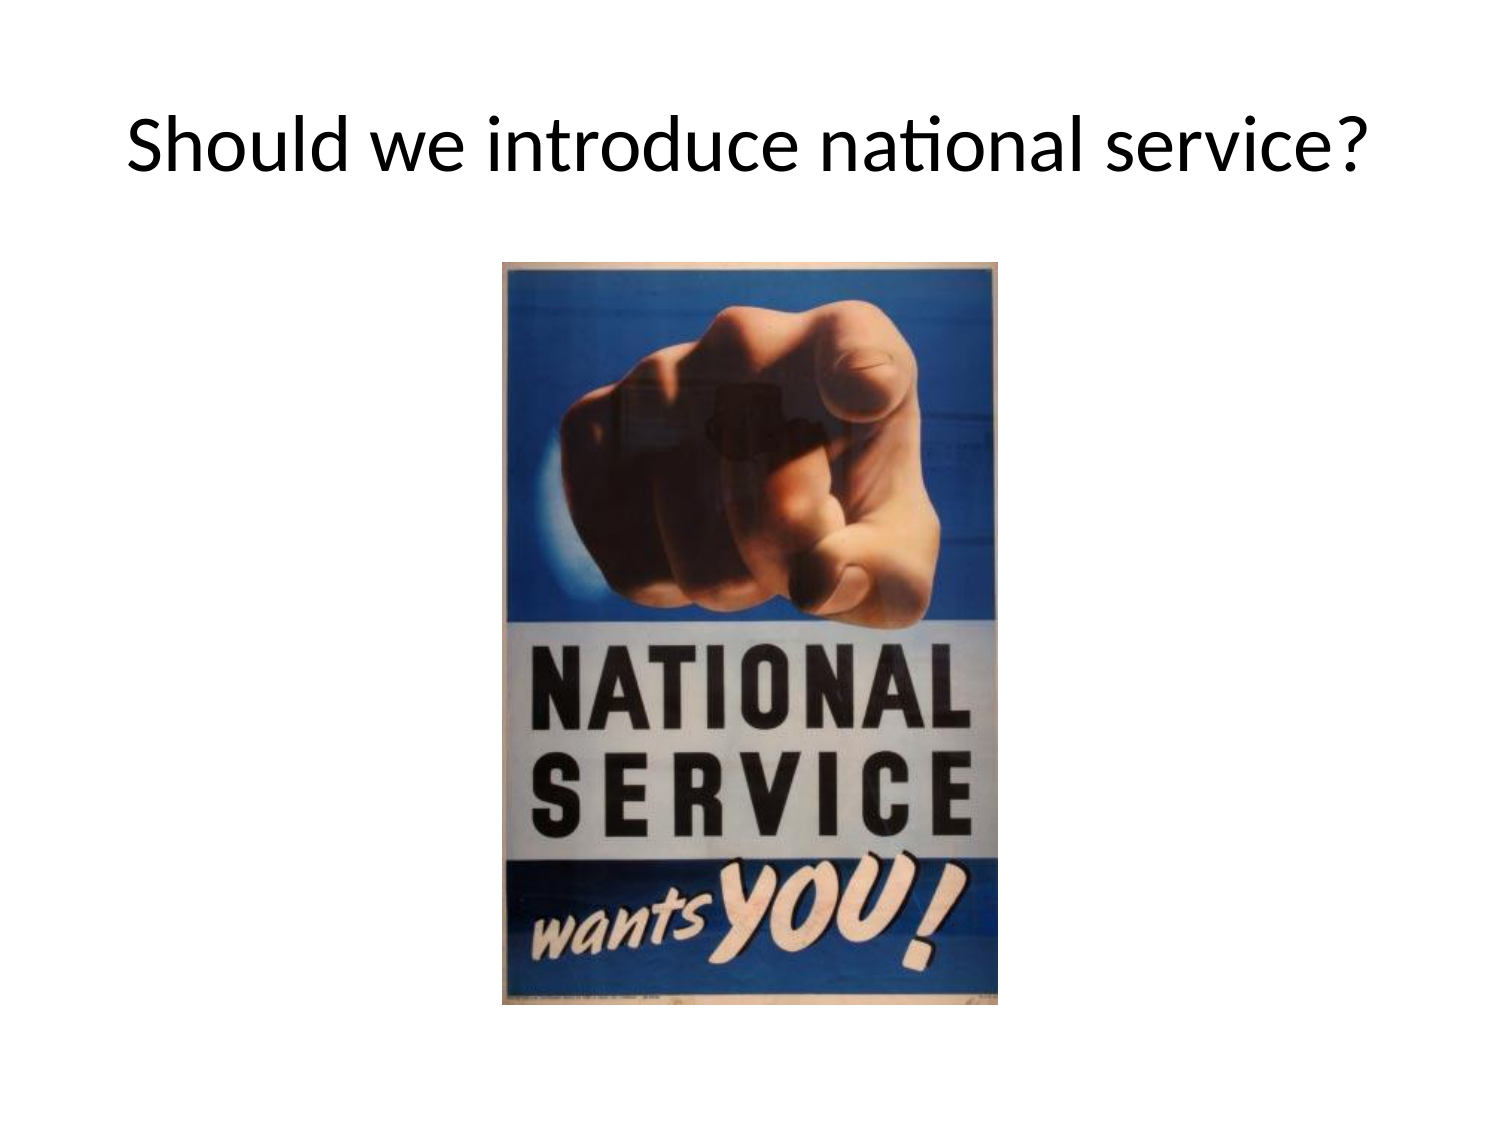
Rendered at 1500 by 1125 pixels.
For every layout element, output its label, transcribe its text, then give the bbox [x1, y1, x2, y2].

title Should we introduce national service? [75, 45, 1425, 233]
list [502, 262, 998, 1006]
